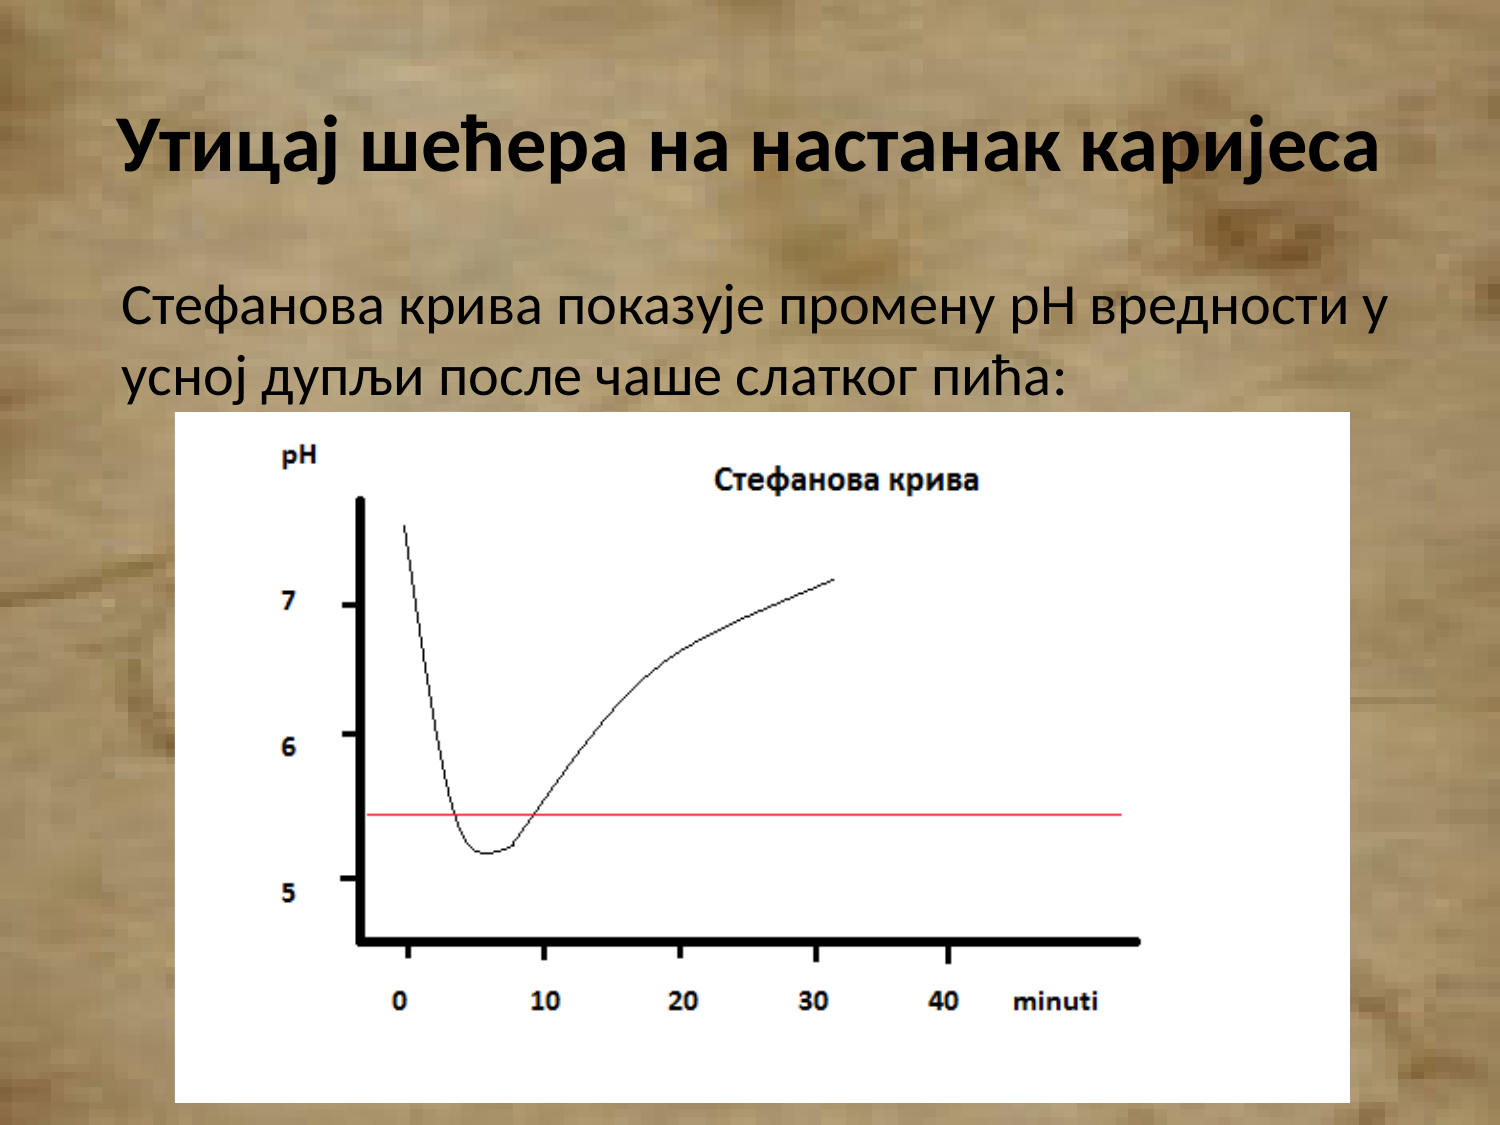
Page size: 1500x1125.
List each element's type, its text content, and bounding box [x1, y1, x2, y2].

picture [0, 0, 1500, 1125]
title Утицај шећера на настанак каријеса [75, 45, 1425, 233]
list Стефанова крива показује промену pH вредности у усној дупљи после чаше слатког пића: [50, 249, 1500, 1030]
